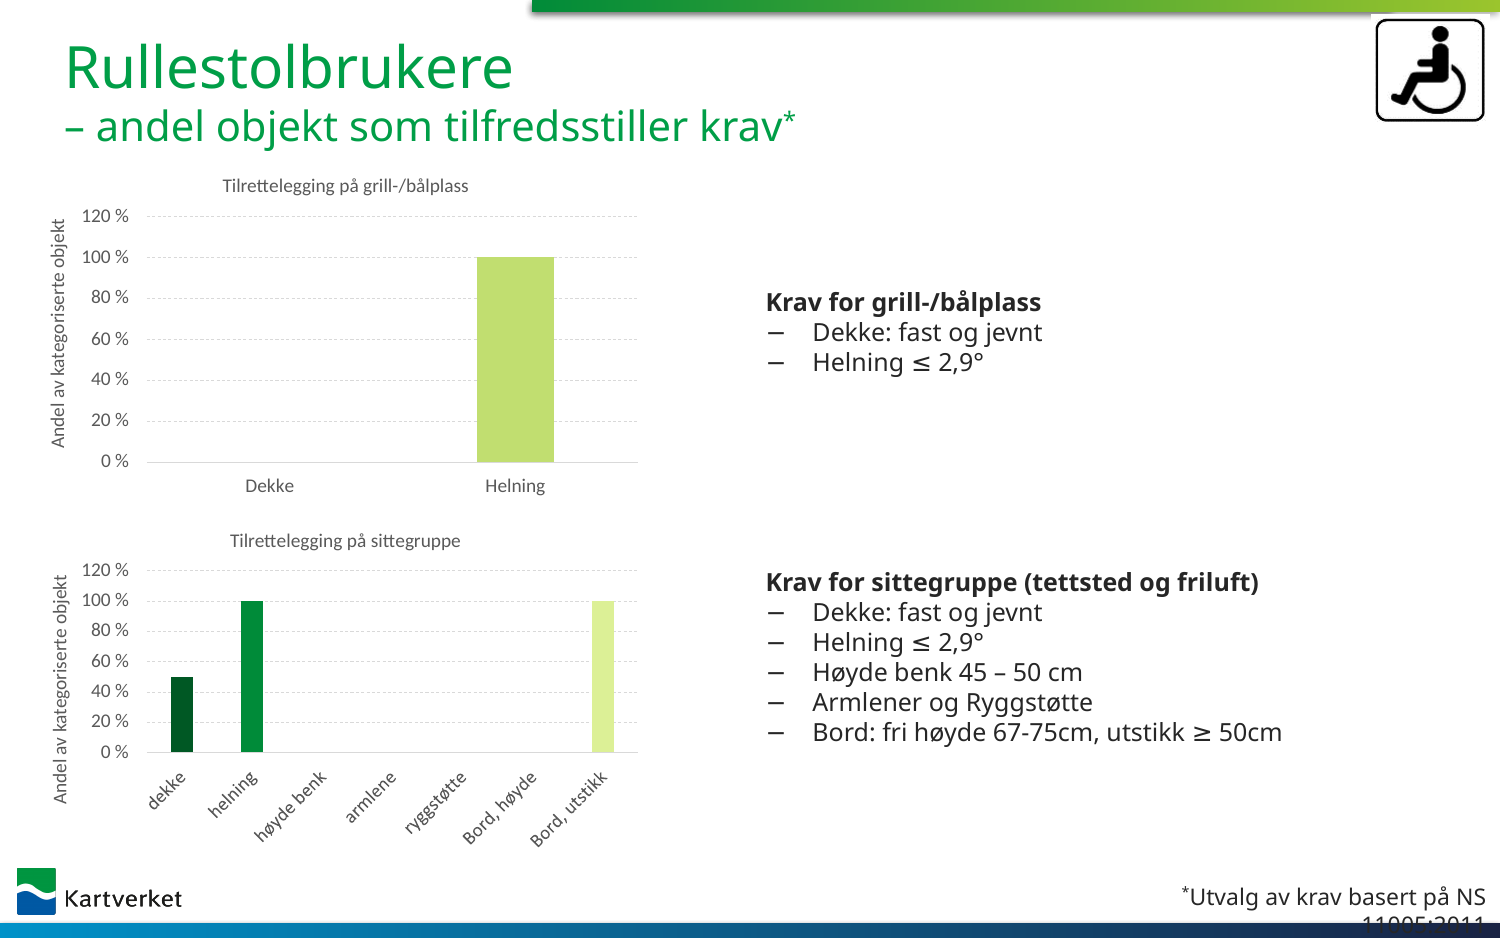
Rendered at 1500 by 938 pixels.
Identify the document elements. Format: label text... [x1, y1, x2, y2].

text_box Rullestolbrukere – andel objekt som tilfredsstiller krav* [49, 14, 1431, 158]
text_box Krav for sittegruppe (tettsted og friluft) Dekke: fast og jevnt Helning ≤ 2,9° Høyde benk 45 – 50 cm Armlener og Ryggstøtte Bord: fri høyde 67-75cm, utstikk ≥ 50cm [750, 559, 1500, 754]
picture [41, 166, 650, 505]
picture [1371, 13, 1491, 127]
text_box Krav for grill-/bålplass Dekke: fast og jevnt Helning ≤ 2,9° [750, 279, 1452, 384]
picture [41, 520, 650, 859]
text_box *Utvalg av krav basert på NS 11005:2011 [1068, 873, 1500, 938]
